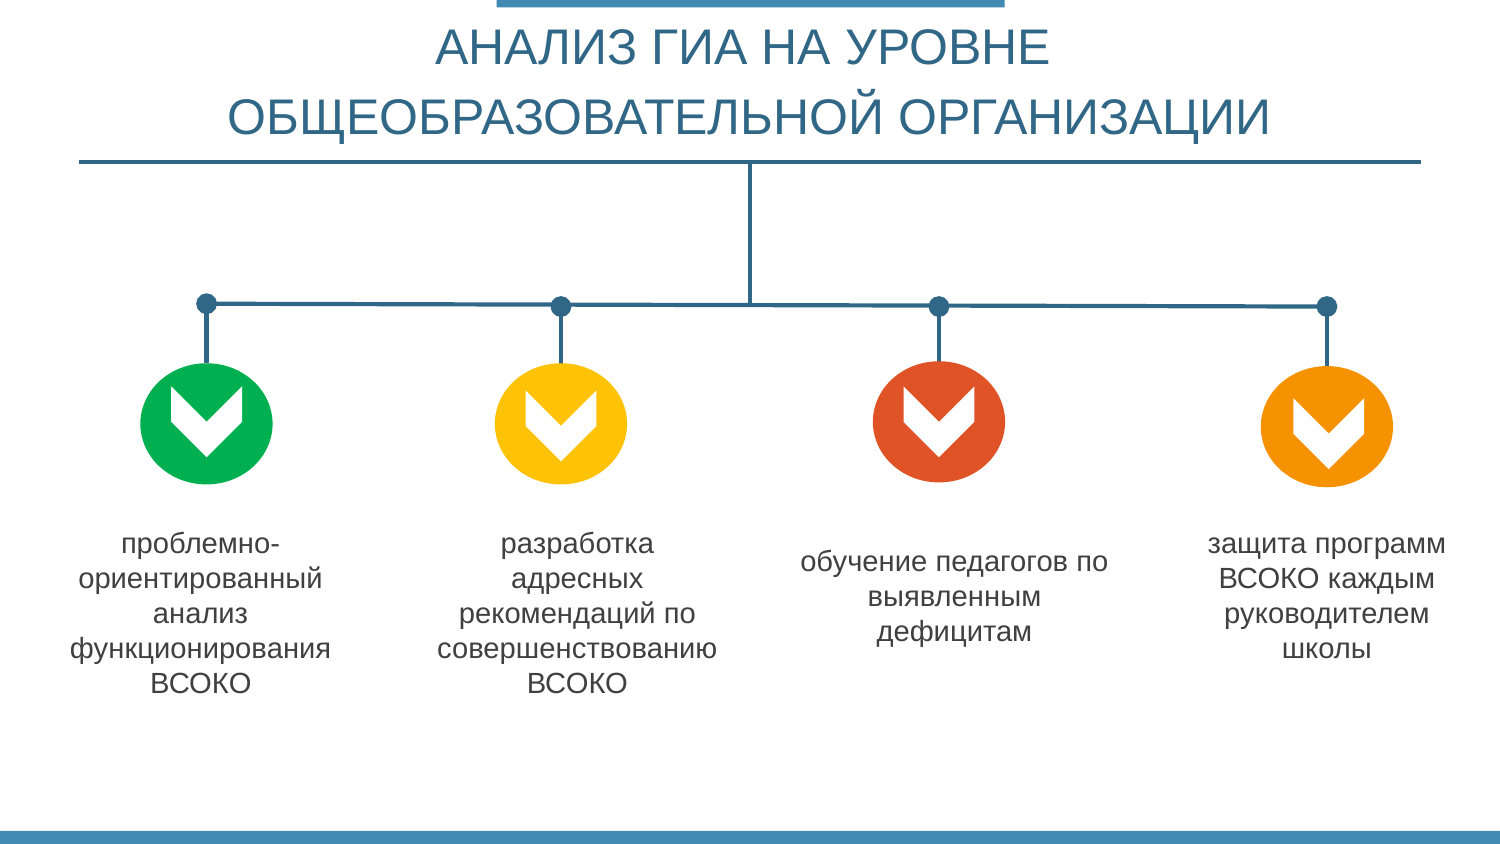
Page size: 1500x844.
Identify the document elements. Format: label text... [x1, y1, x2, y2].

list АНАЛИЗ ГИА НА УРОВНЕ ОБЩЕОБРАЗОВАТЕЛЬНОЙ ОРГАНИЗАЦИИ [0, 8, 1500, 151]
text_box защита программ ВСОКО каждым руководителем школы [1163, 517, 1491, 672]
text_box разработка адресных рекомендаций по совершенствованию ВСОКО [416, 517, 739, 707]
text_box [169, 384, 245, 460]
text_box [901, 384, 977, 460]
text_box [1291, 396, 1367, 472]
text_box обучение педагогов по выявленным дефицитам [780, 534, 1129, 655]
text_box проблемно-ориентированный анализ функционирования ВСОКО [53, 517, 349, 707]
text_box [1258, 364, 1396, 490]
text_box [492, 361, 630, 487]
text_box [207, 303, 1328, 307]
text_box [523, 388, 599, 464]
text_box [138, 361, 275, 487]
text_box [870, 359, 1008, 485]
